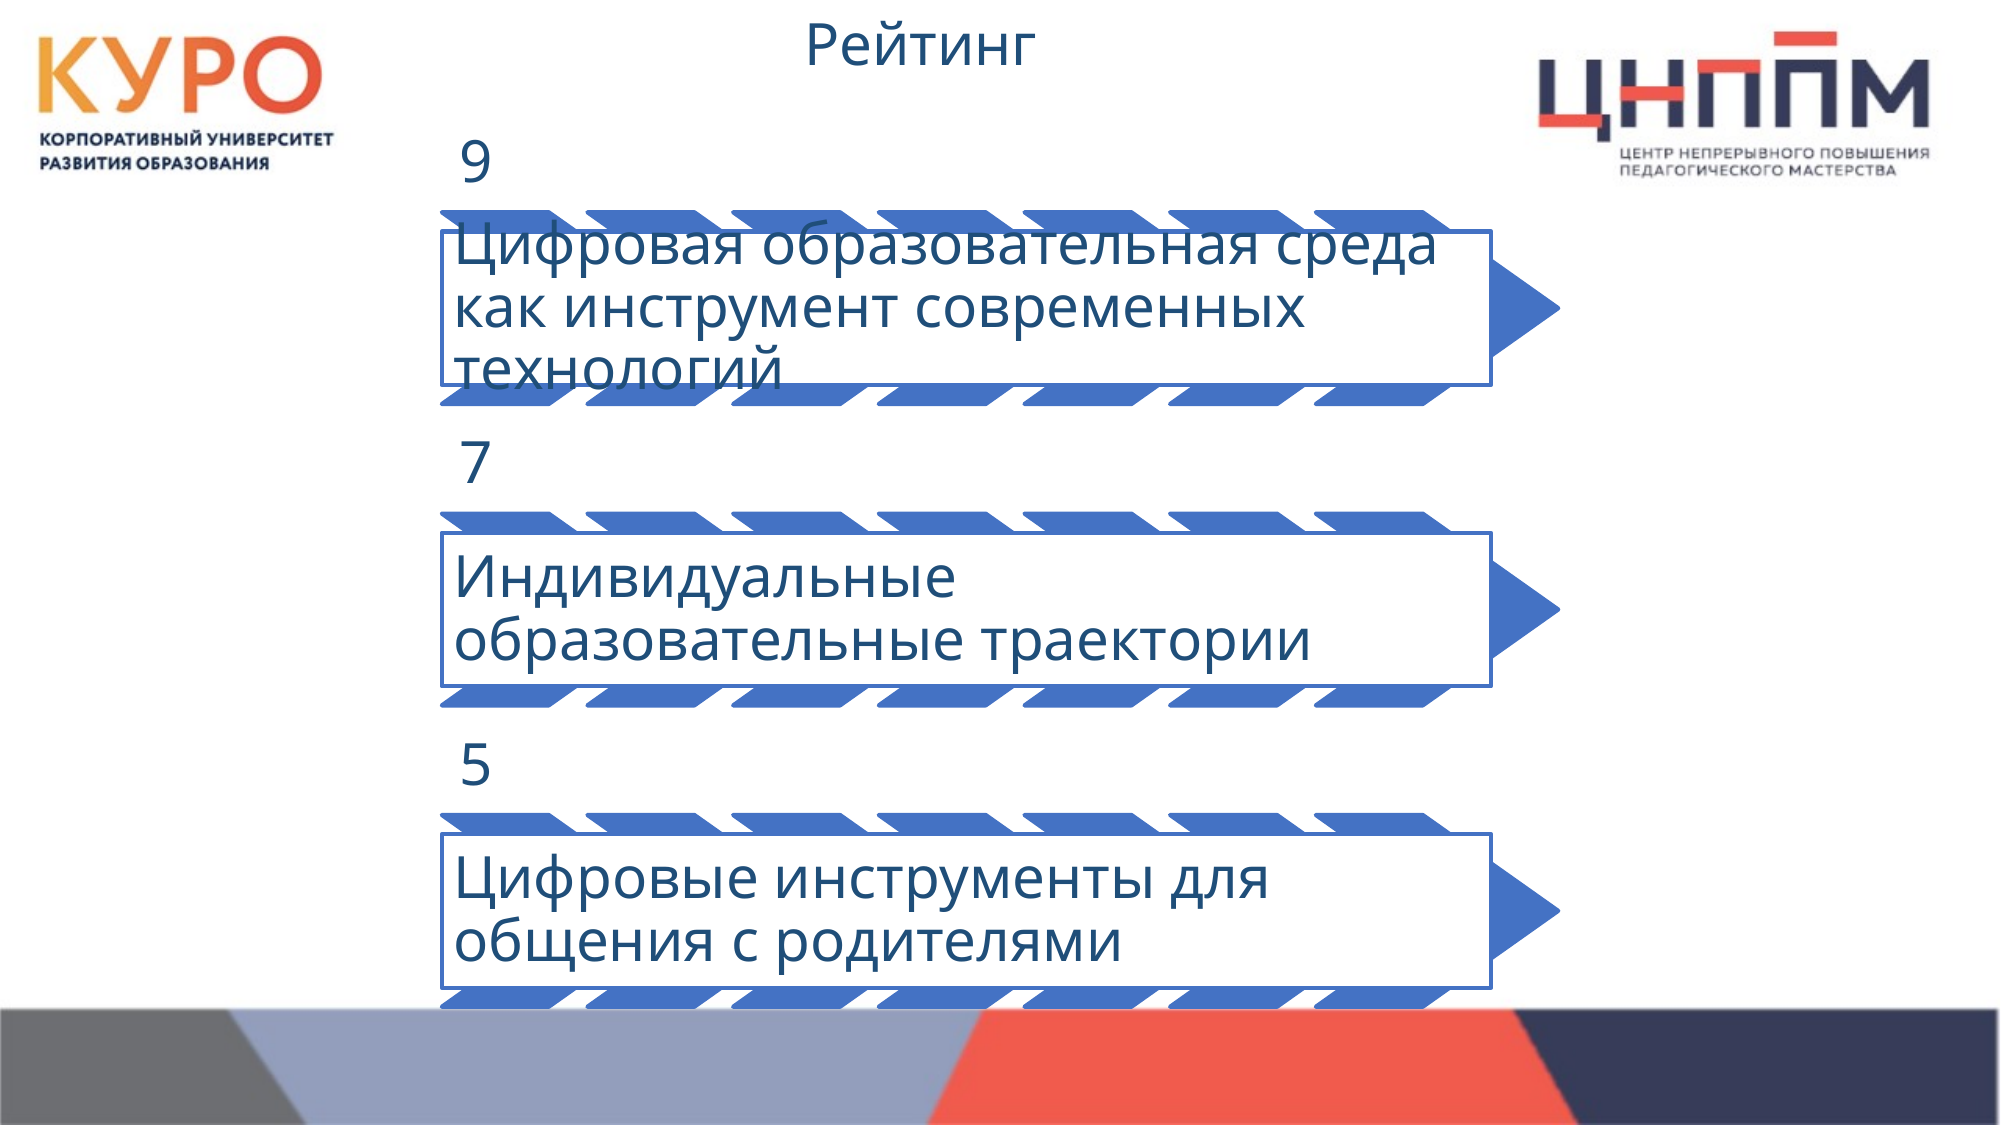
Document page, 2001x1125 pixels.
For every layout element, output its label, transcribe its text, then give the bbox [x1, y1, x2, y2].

picture [0, 0, 2001, 1125]
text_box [332, 117, 1667, 1008]
text_box Рейтинг [199, 0, 1658, 85]
